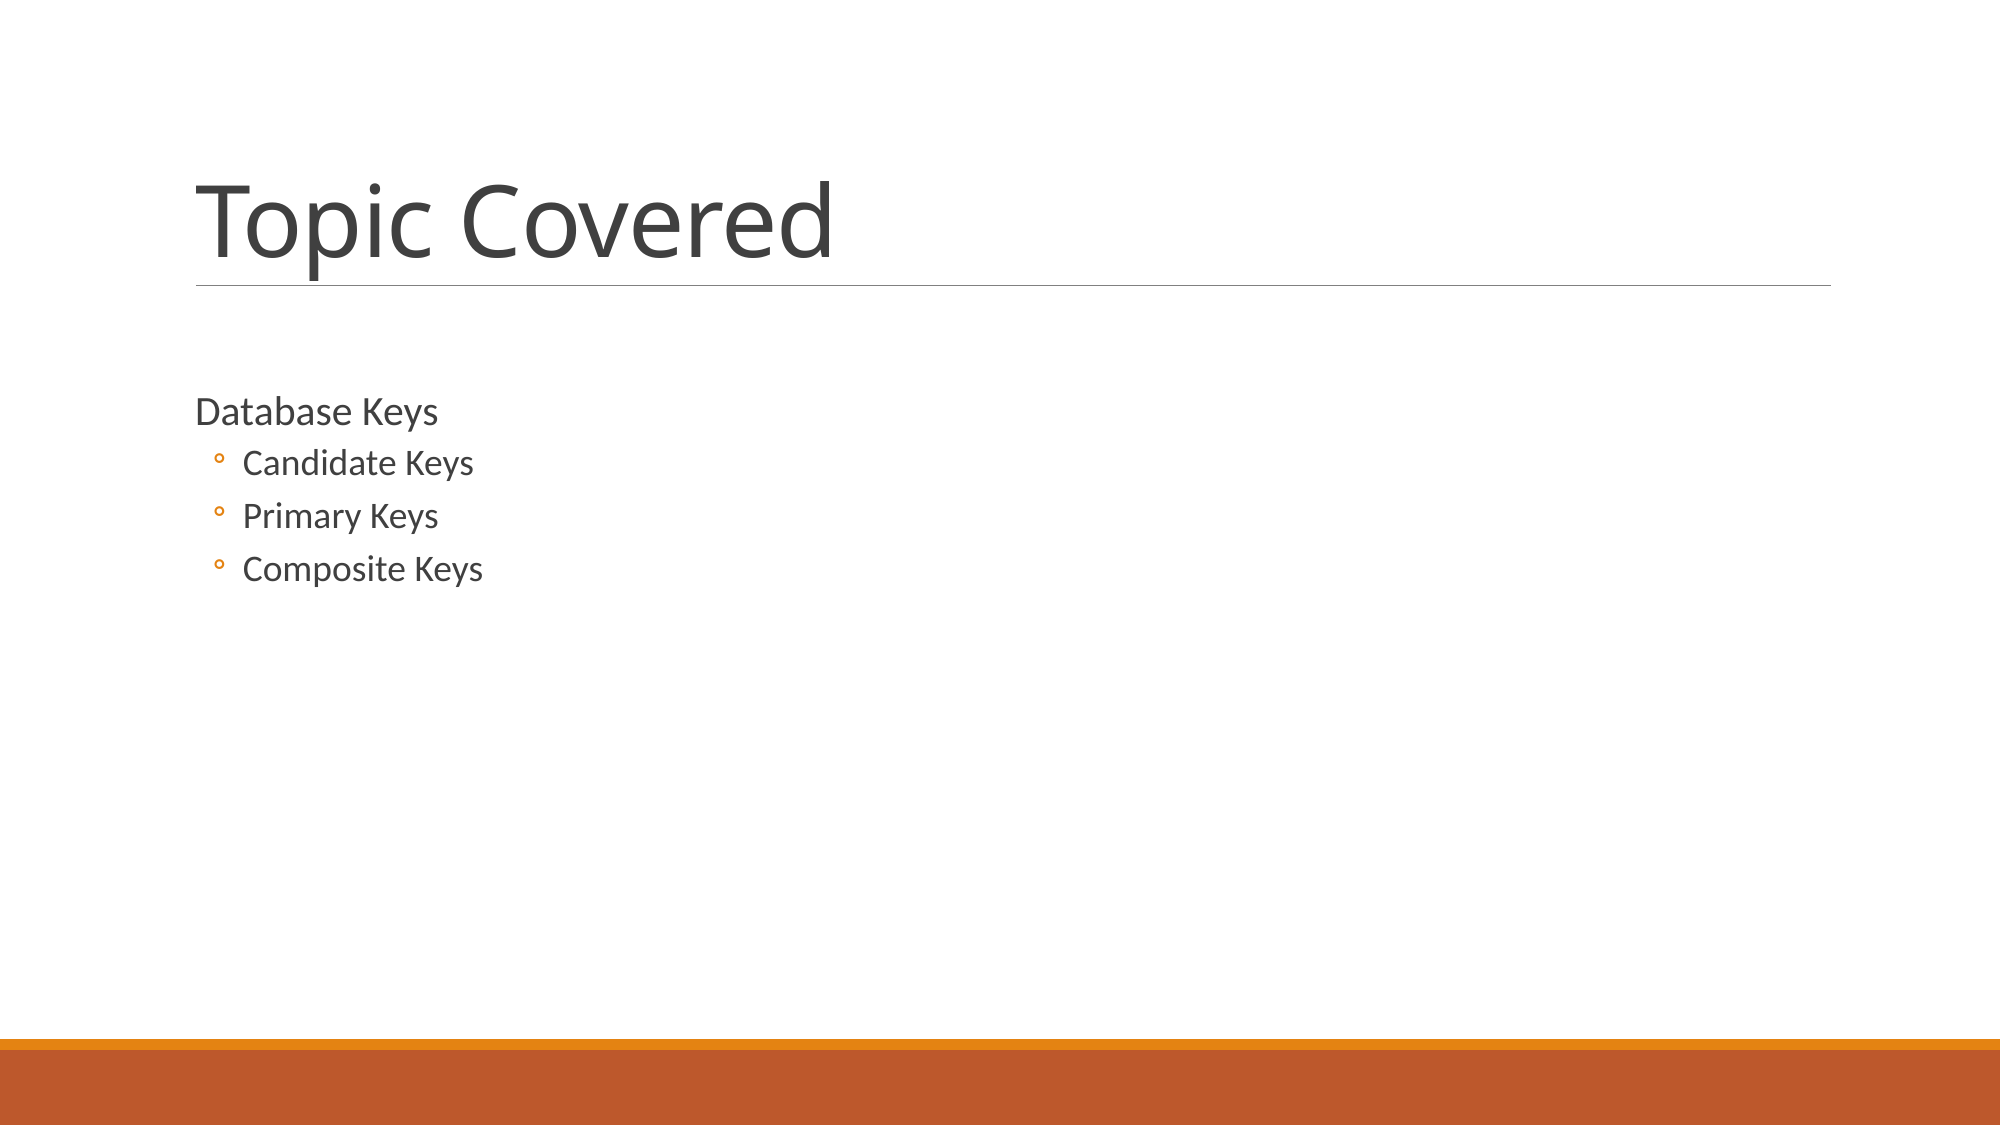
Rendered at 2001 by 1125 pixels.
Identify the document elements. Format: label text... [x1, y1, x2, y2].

list Database Keys Candidate Keys Primary Keys Composite Keys [180, 302, 1830, 963]
title Topic Covered [180, 47, 1830, 285]
